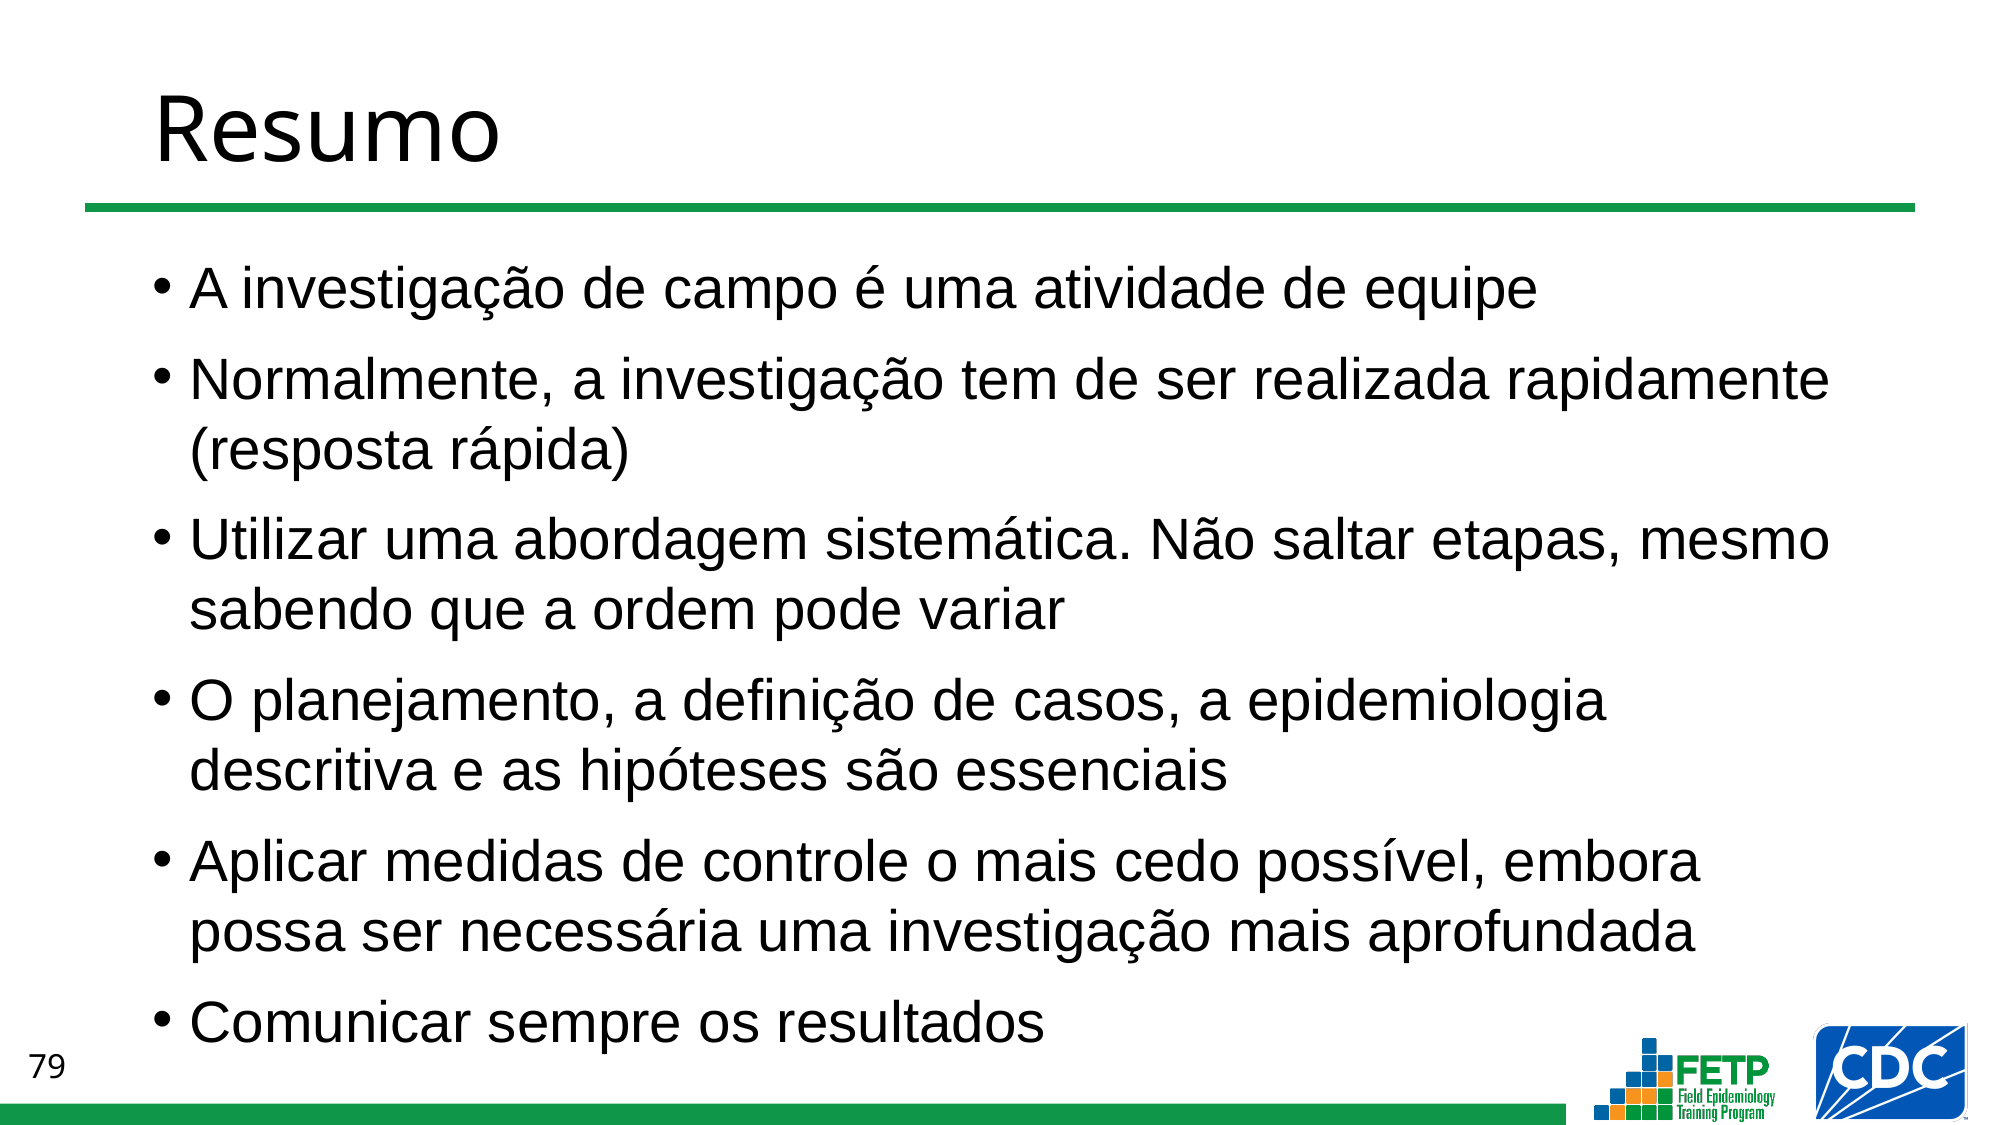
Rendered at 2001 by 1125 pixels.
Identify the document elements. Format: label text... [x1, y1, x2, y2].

list A investigação de campo é uma atividade de equipe Normalmente, a investigação tem de ser realizada rapidamente (resposta rápida) Utilizar uma abordagem sistemática. Não saltar etapas, mesmo sabendo que a ordem pode variar O planejamento, a definição de casos, a epidemiologia descritiva e as hipóteses são essenciais Aplicar medidas de controle o mais cedo possível, embora possa ser necessária uma investigação mais aprofundada Comunicar sempre os resultados [137, 242, 1863, 1004]
picture [1594, 1038, 1775, 1122]
picture [1813, 1023, 1968, 1122]
title Resumo [137, 75, 1863, 207]
